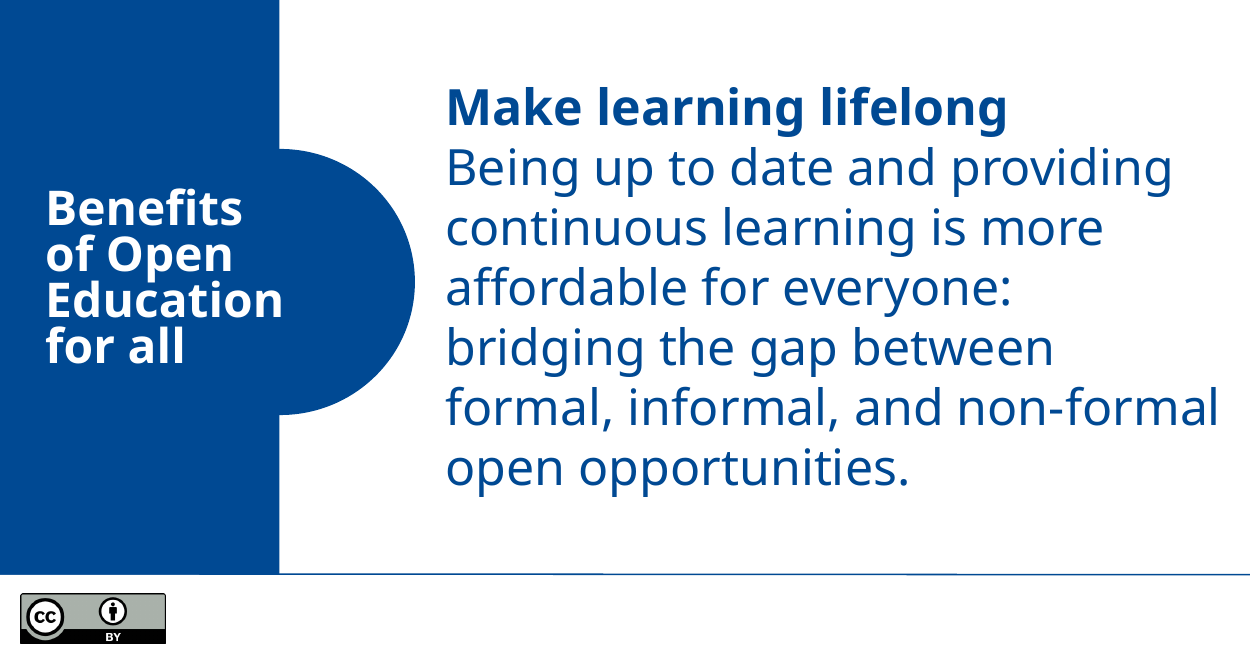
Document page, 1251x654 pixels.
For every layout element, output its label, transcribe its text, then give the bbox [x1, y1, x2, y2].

text_box Make learning lifelong Being up to date and providing continuous learning is more affordable for everyone: bridging the gap between formal, informal, and non-formal open opportunities. [430, 60, 1240, 511]
text_box [0, 582, 1250, 654]
text_box [198, 388, 362, 416]
text_box [400, 221, 415, 343]
text_box Benefits of Open Education for all [30, 173, 400, 388]
text_box [203, 148, 358, 173]
text_box [0, 0, 280, 573]
picture [20, 592, 166, 645]
